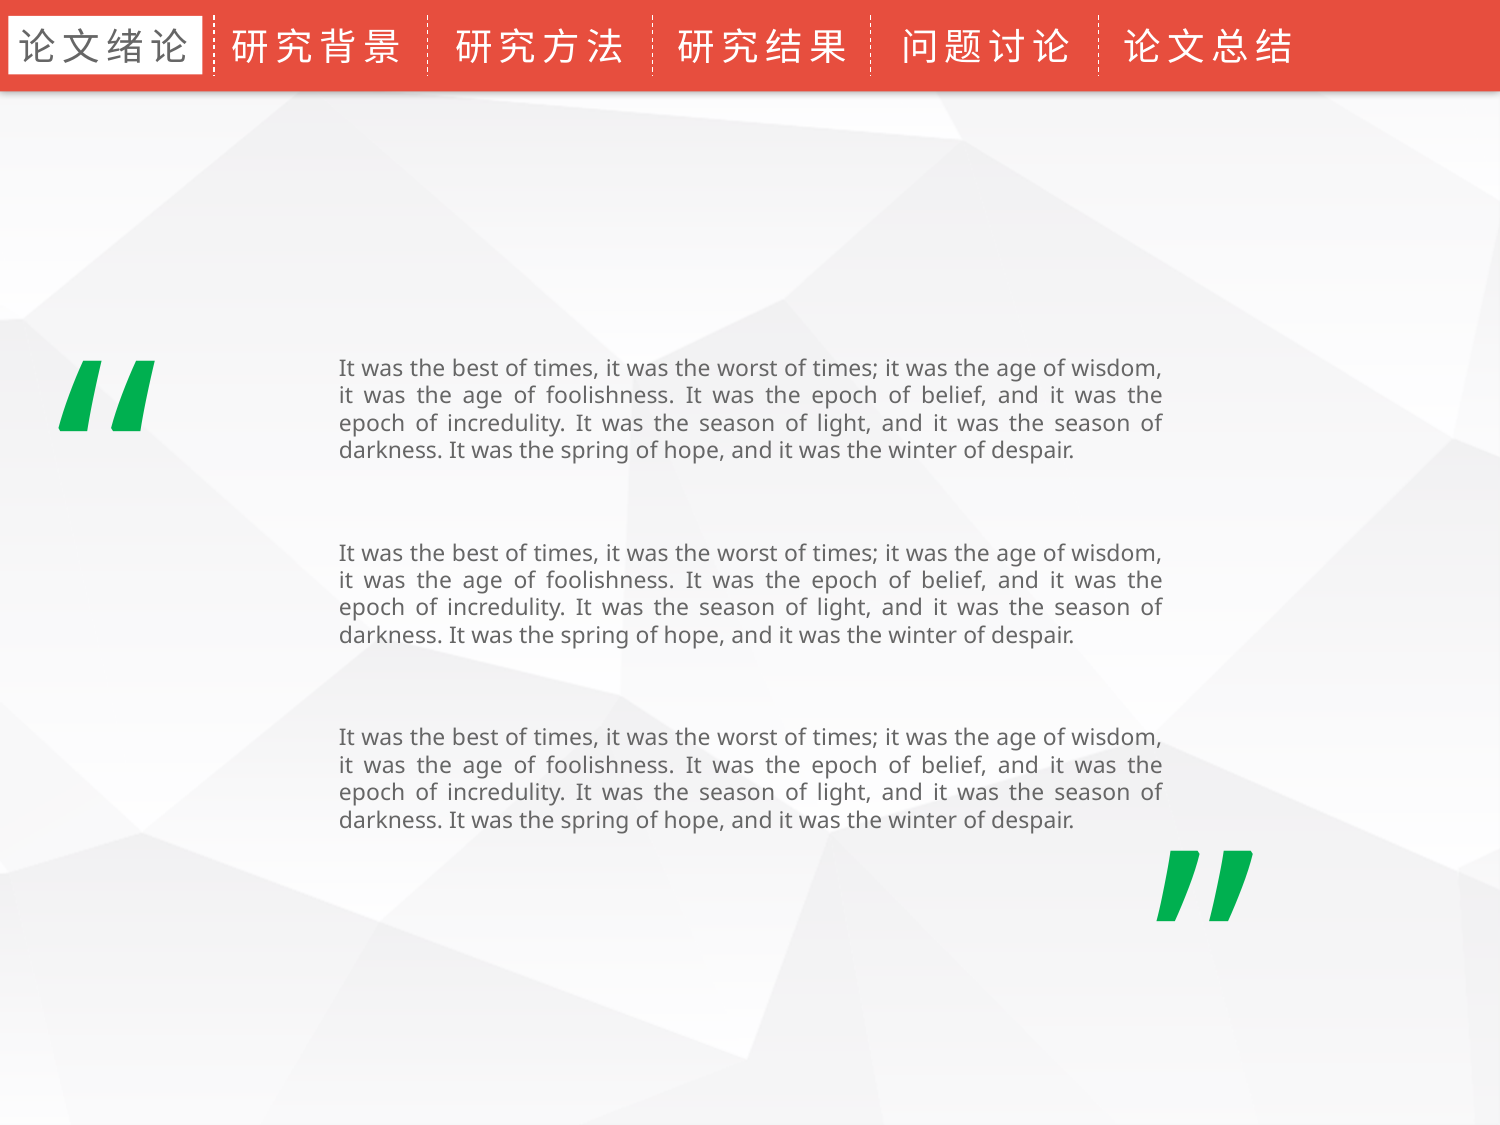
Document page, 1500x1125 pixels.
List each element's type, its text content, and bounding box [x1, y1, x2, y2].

text_box It was the best of times, it was the worst of times; it was the age of wisdom, it was the age of foolishness. It was the epoch of belief, and it was the epoch of incredulity. It was the season of light, and it was the season of darkness. It was the spring of hope, and it was the winter of despair. [324, 715, 1179, 841]
text_box It was the best of times, it was the worst of times; it was the age of wisdom, it was the age of foolishness. It was the epoch of belief, and it was the epoch of incredulity. It was the season of light, and it was the season of darkness. It was the spring of hope, and it was the winter of despair. [324, 345, 1179, 471]
text_box 问题讨论 [886, 15, 1098, 76]
text_box 研究方法 [440, 15, 652, 76]
text_box 研究结果 [663, 15, 870, 76]
text_box 论文总结 [1109, 15, 1322, 76]
text_box “ [40, 271, 277, 632]
text_box 研究结果 [871, 15, 876, 76]
text_box It was the best of times, it was the worst of times; it was the age of wisdom, it was the age of foolishness. It was the epoch of belief, and it was the epoch of incredulity. It was the season of light, and it was the season of darkness. It was the spring of hope, and it was the winter of despair. [324, 530, 1179, 656]
text_box [0, 0, 1500, 92]
text_box 研究背景 [217, 15, 427, 76]
text_box 论文绪论 [4, 15, 213, 76]
picture [0, 92, 1500, 1125]
text_box ” [1138, 761, 1375, 1122]
